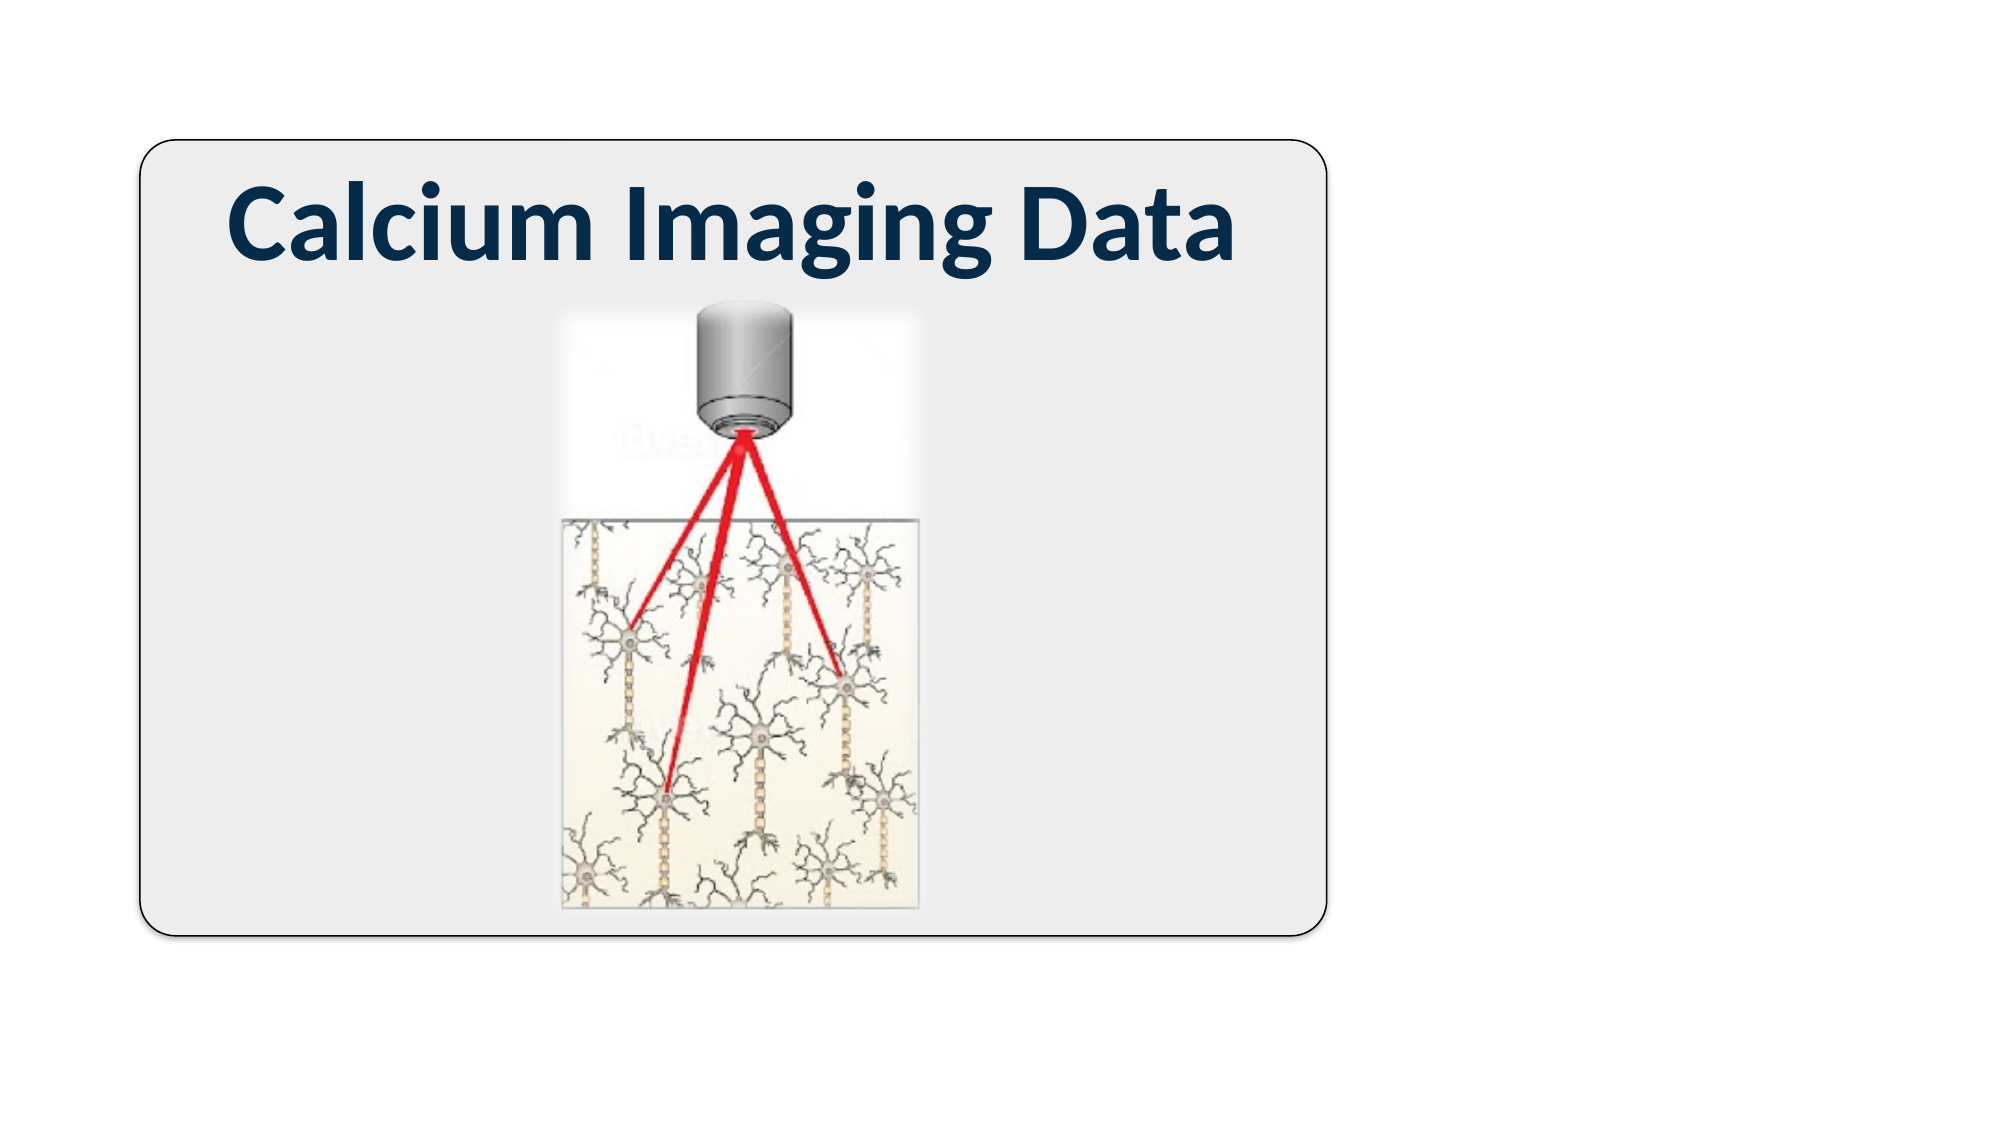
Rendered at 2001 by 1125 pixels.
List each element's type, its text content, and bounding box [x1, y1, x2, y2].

text_box [139, 162, 1328, 937]
text_box Calcium Imaging Data [141, 140, 1325, 290]
picture [542, 295, 935, 925]
